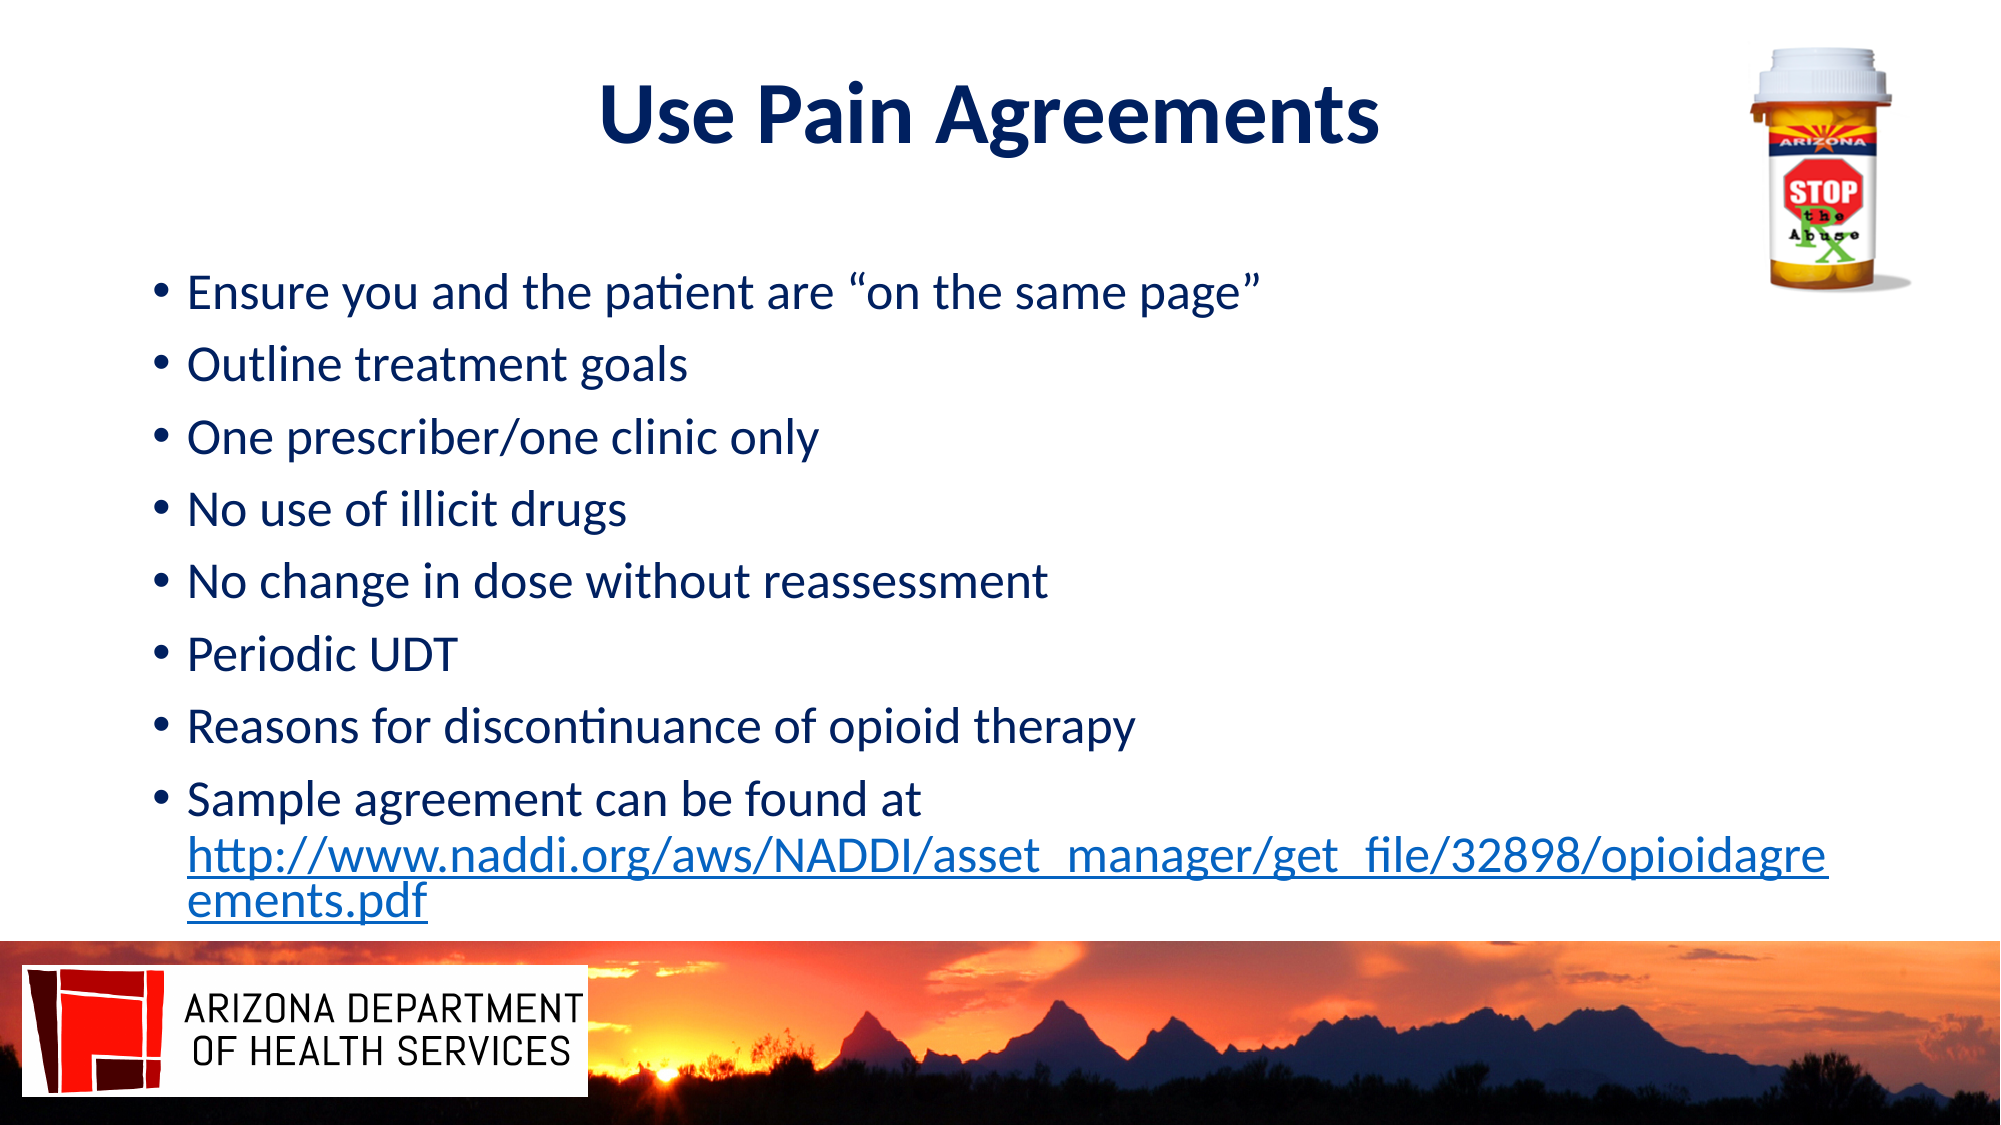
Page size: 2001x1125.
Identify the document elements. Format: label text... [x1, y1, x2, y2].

list Ensure you and the patient are “on the same page” Outline treatment goals One prescriber/one clinic only No use of illicit drugs No change in dose without reassessment Periodic UDT Reasons for discontinuance of opioid therapy Sample agreement can be found at http://www.naddi.org/aws/NADDI/asset_manager/get_file/32898/opioidagreements.pdf [137, 257, 1863, 896]
picture [1746, 41, 1914, 296]
picture [0, 941, 2000, 1125]
title Use Pain Agreements [137, 59, 1746, 257]
